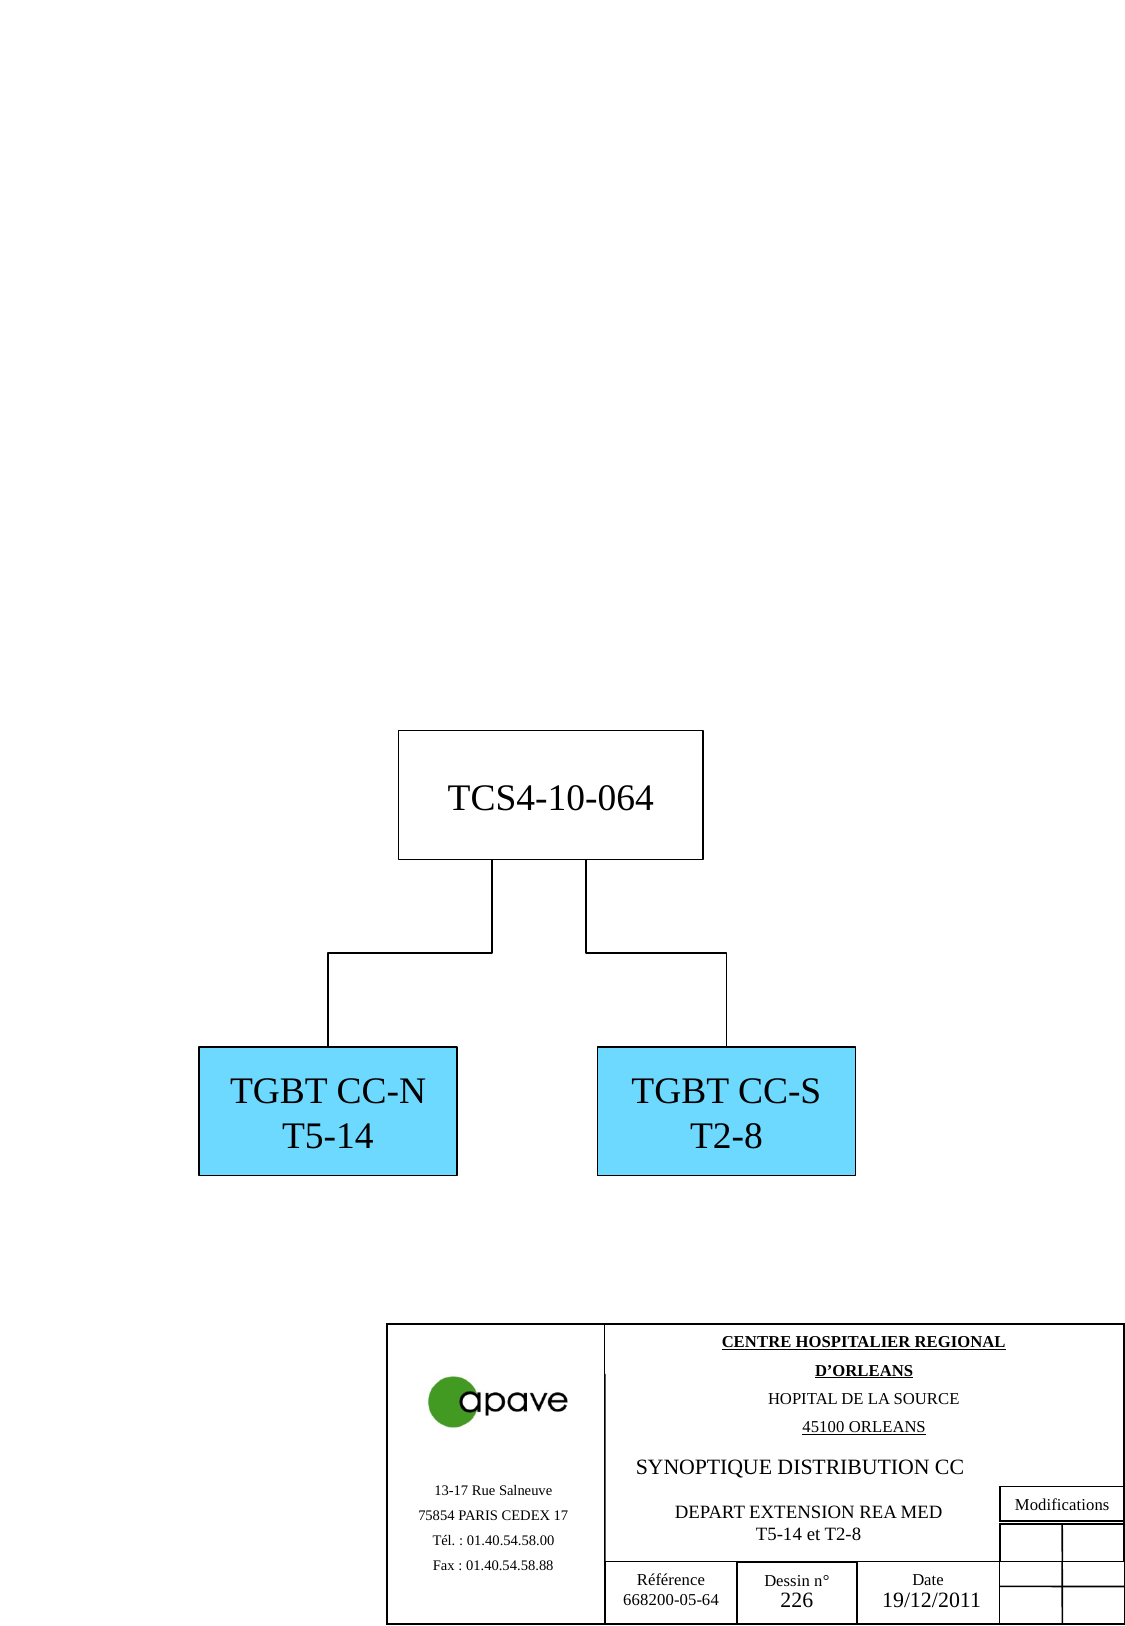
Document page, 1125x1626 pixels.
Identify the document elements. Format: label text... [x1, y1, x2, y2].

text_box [562, 882, 751, 1024]
picture [399, 1362, 596, 1443]
text_box SYNOPTIQUE DISTRIBUTION CC [621, 1445, 985, 1487]
text_box TGBT CC-N T5-14 [197, 1045, 459, 1178]
text_box 226 [738, 1578, 855, 1620]
text_box DEPART EXTENSION REA MED T5-14 et T2-8 [609, 1492, 1008, 1552]
text_box 19/12/2011 [855, 1578, 1008, 1620]
text_box TGBT CC-S T2-8 [595, 1045, 857, 1178]
text_box TCS4-10-064 [396, 728, 705, 861]
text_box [316, 870, 505, 1036]
